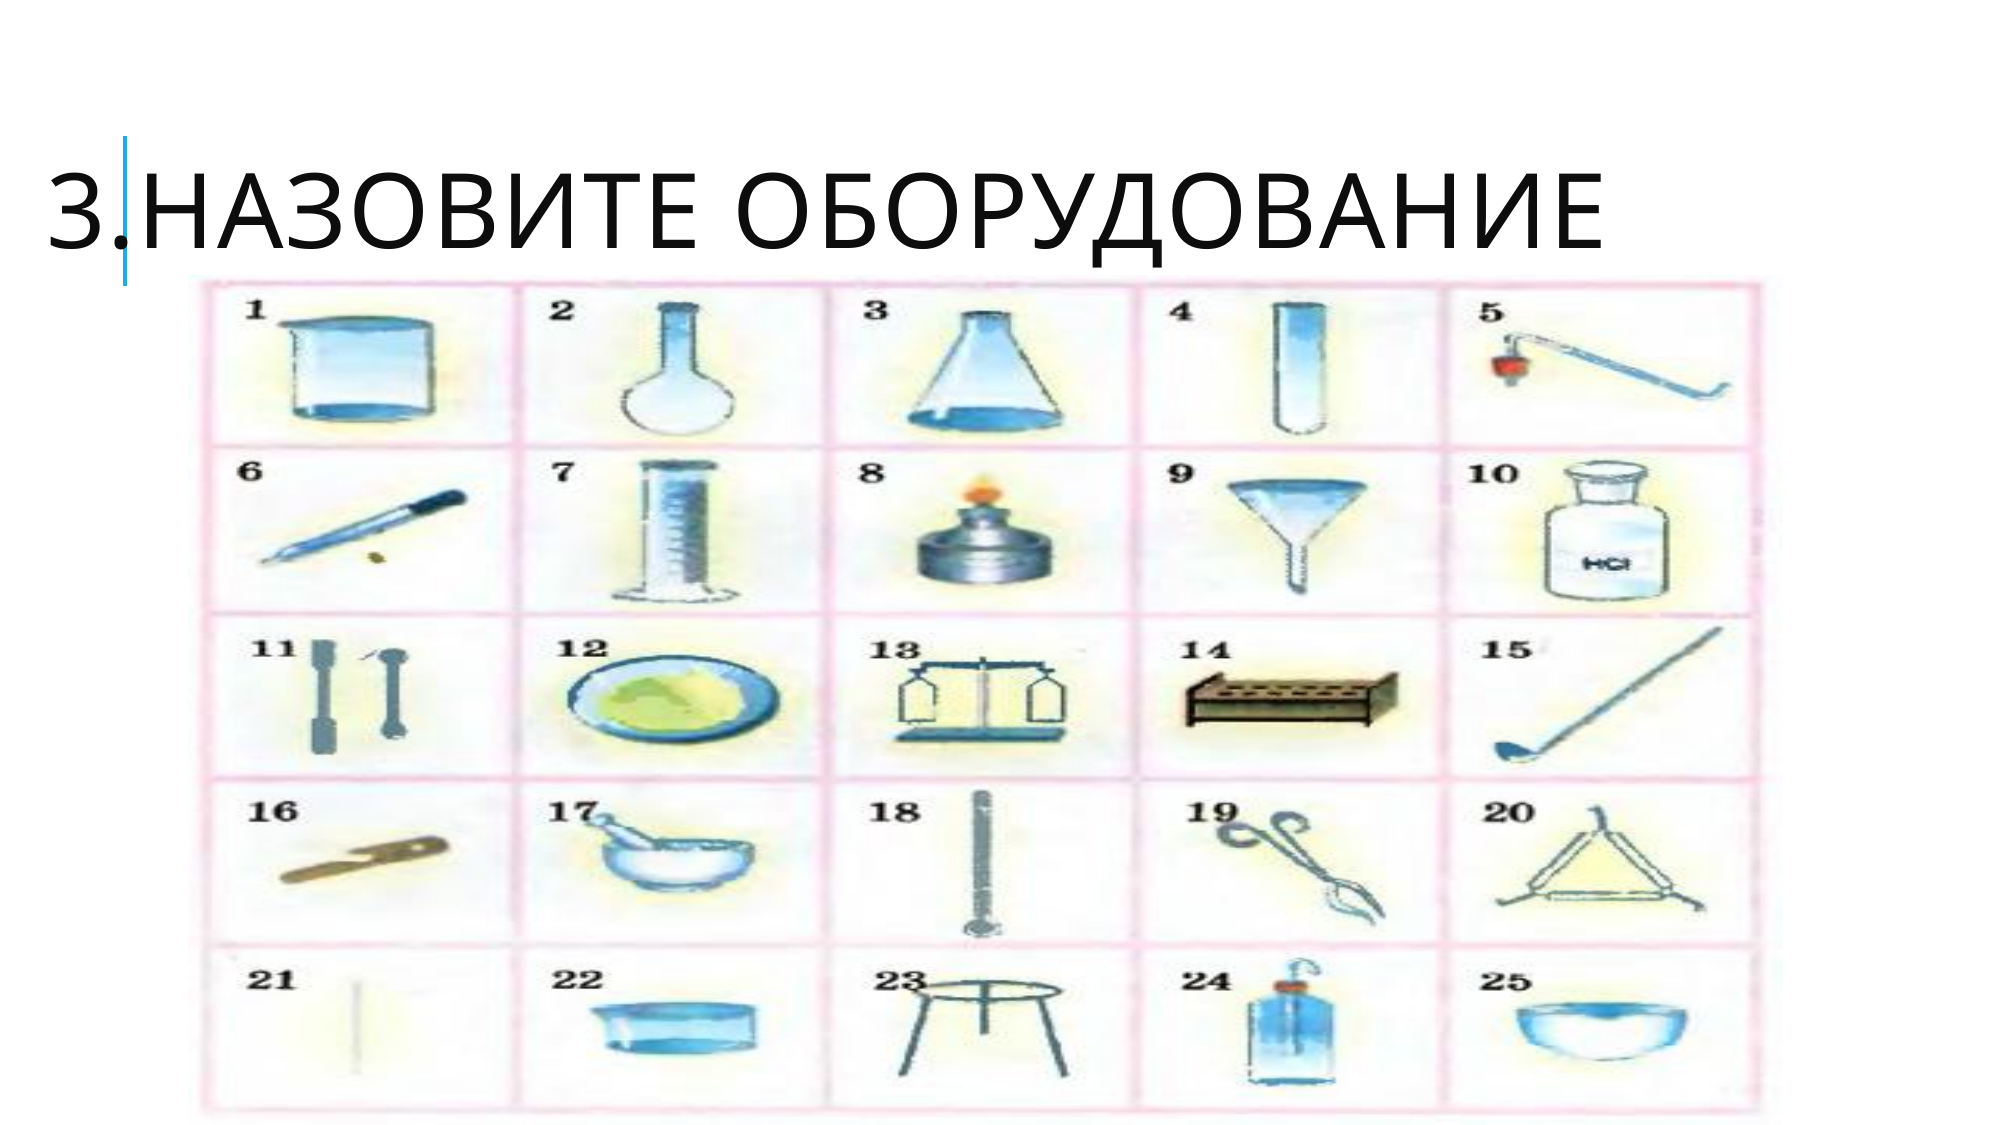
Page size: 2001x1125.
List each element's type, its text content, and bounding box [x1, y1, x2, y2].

title 3.Назовите оборудование [30, 96, 1890, 342]
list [188, 274, 1784, 1125]
